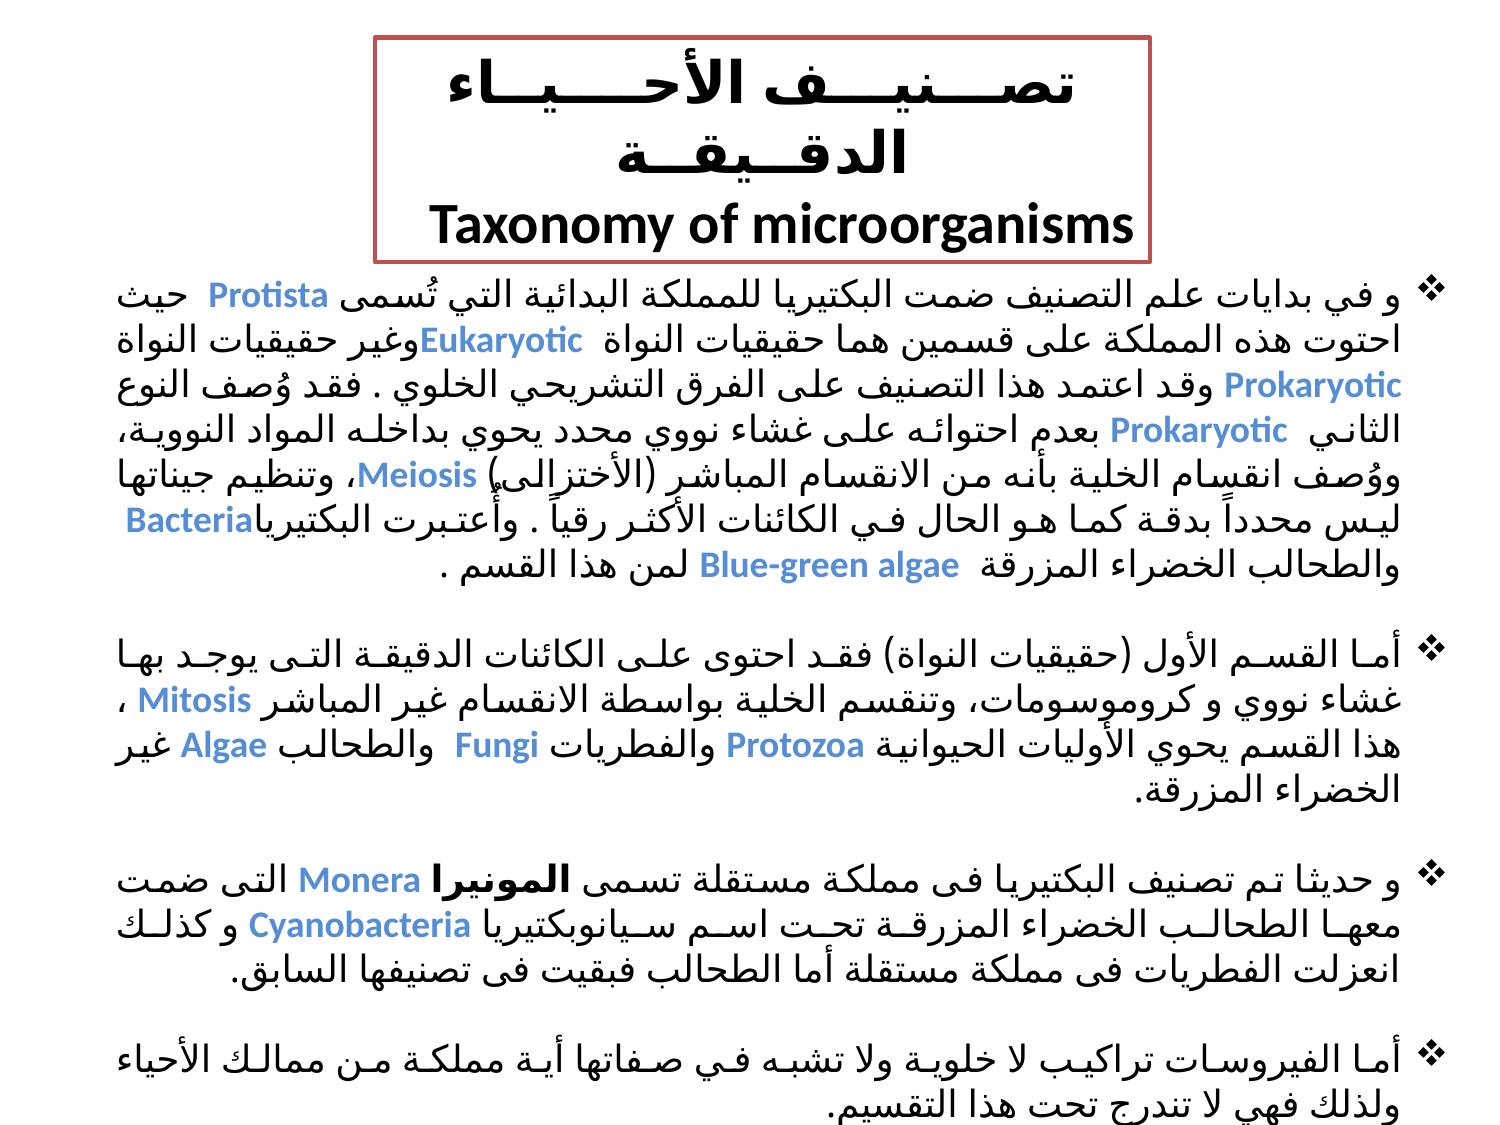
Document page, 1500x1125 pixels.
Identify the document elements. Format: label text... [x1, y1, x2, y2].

text_box تصـــنيـــف الأحــــيــاء الدقــيقــة Taxonomy of microorganisms [373, 35, 1152, 264]
text_box و في بدايات علم التصنيف ضمت البكتيريا للمملكة البدائية التي تُسمى Protista حيث احتوت هذه المملكة على قسمين هما حقيقيات النواة Eukaryoticوغير حقيقيات النواة Prokaryotic وقد اعتمد هذا التصنيف على الفرق التشريحي الخلوي . فقد وُصف النوع الثاني Prokaryotic بعدم احتوائه على غشاء نووي محدد يحوي بداخله المواد النووية، ووُصف انقسام الخلية بأنه من الانقسام المباشر (الأختزالى) Meiosis، وتنظيم جيناتها ليس محدداً بدقة كما هو الحال في الكائنات الأكثر رقياً . وأُعتبرت البكتيرياBacteria والطحالب الخضراء المزرقة Blue-green algae لمن هذا القسم . أما القسم الأول (حقيقيات النواة) فقد احتوى على الكائنات الدقيقة التى يوجد بها غشاء نووي و كروموسومات، وتنقسم الخلية بواسطة الانقسام غير المباشر Mitosis ، هذا القسم يحوي الأوليات الحيوانية Protozoa والفطريات Fungi والطحالب Algae غير الخضراء المزرقة. و حديثا تم تصنيف البكتيريا فى مملكة مستقلة تسمى المونيرا Monera التى ضمت معها الطحالب الخضراء المزرقة تحت اسم سيانوبكتيريا Cyanobacteria و كذلك انعزلت الفطريات فى مملكة مستقلة أما الطحالب فبقيت فى تصنيفها السابق. أما الفيروسات تراكيب لا خلوية ولا تشبه في صفاتها أية مملكة من ممالك الأحياء ولذلك فهي لا تندرج تحت هذا التقسيم. [101, 262, 1464, 1125]
